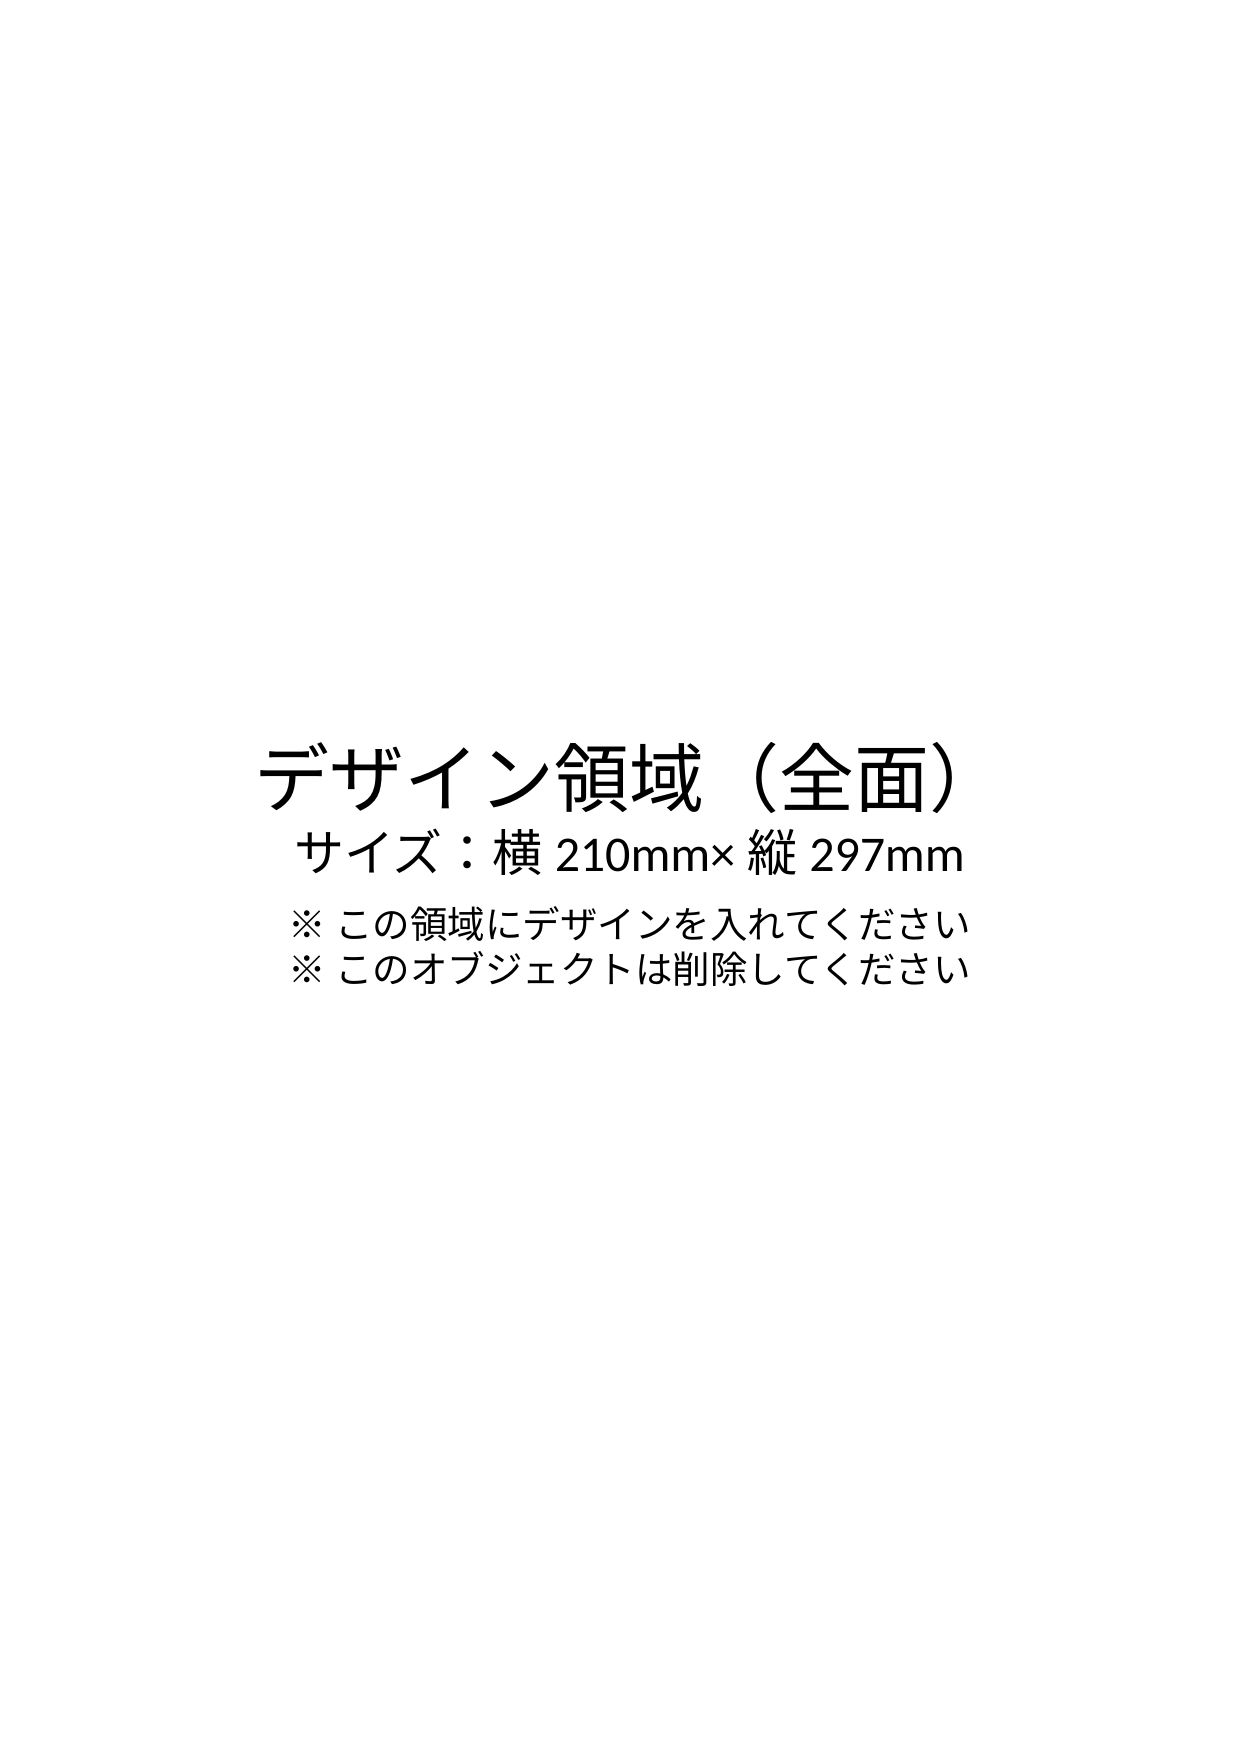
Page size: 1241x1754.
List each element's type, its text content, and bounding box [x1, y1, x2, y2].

text_box デザイン領域（全面） サイズ：横210mm×縦297mm ※この領域にデザインを入れてください ※このオブジェクトは削除してください [101, 723, 1159, 999]
